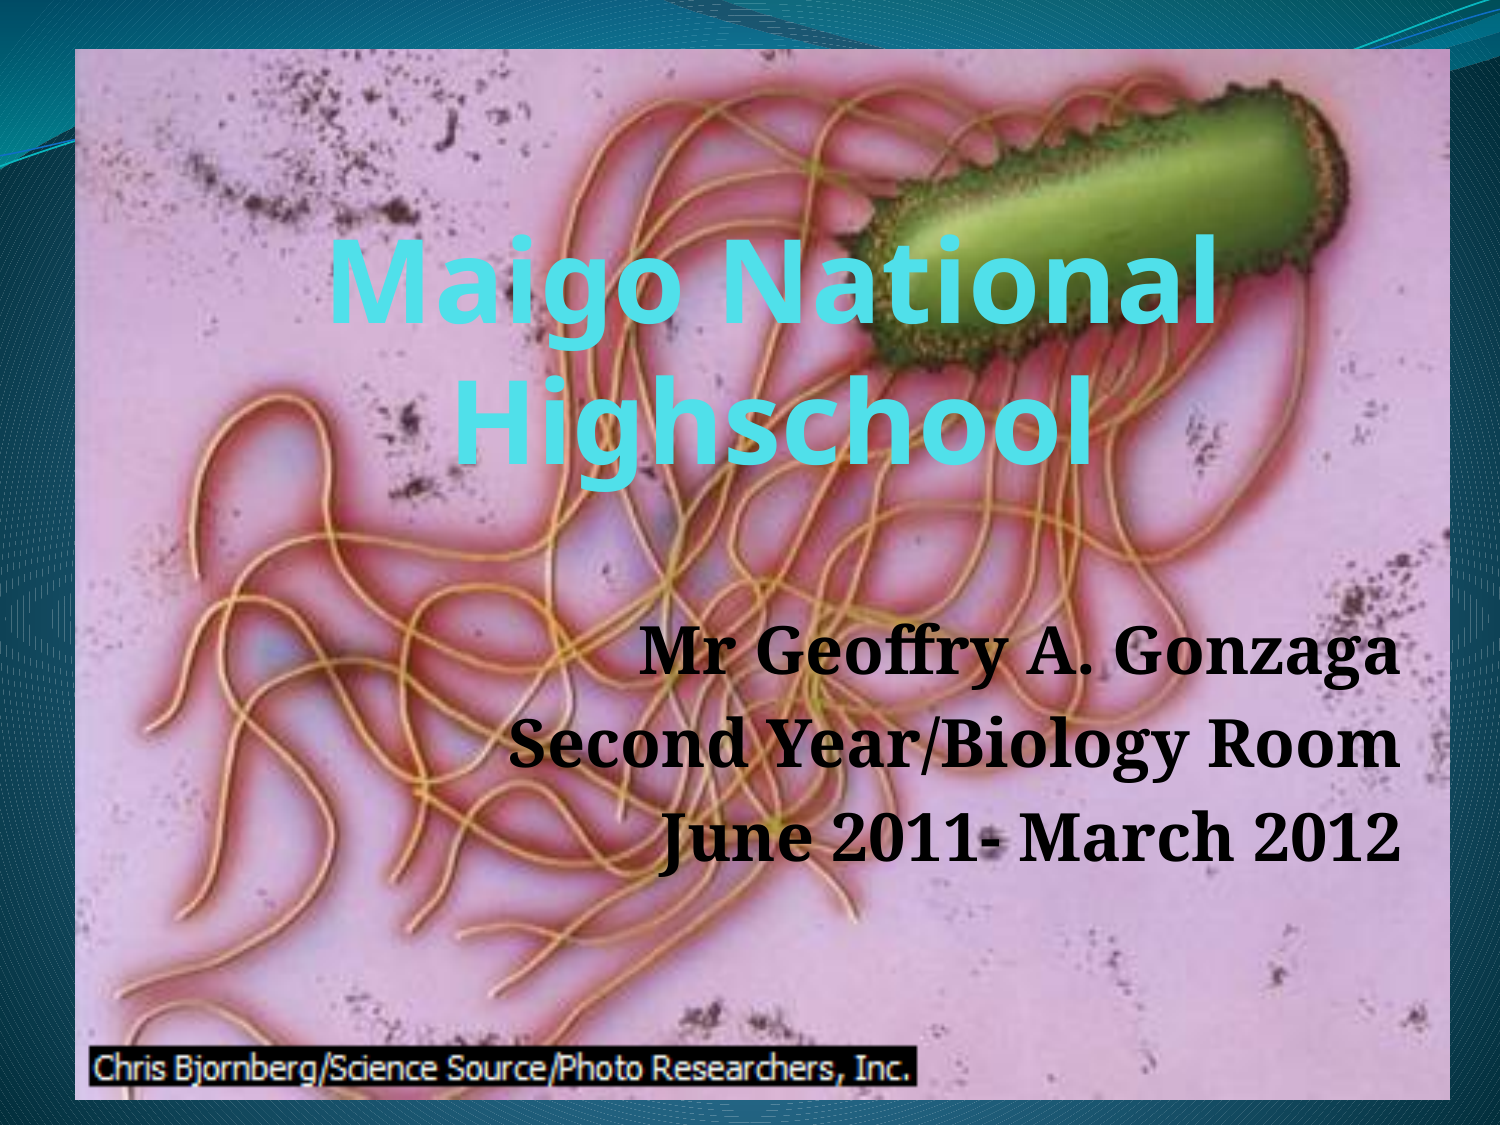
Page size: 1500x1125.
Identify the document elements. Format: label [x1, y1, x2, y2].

picture [74, 49, 1451, 1101]
